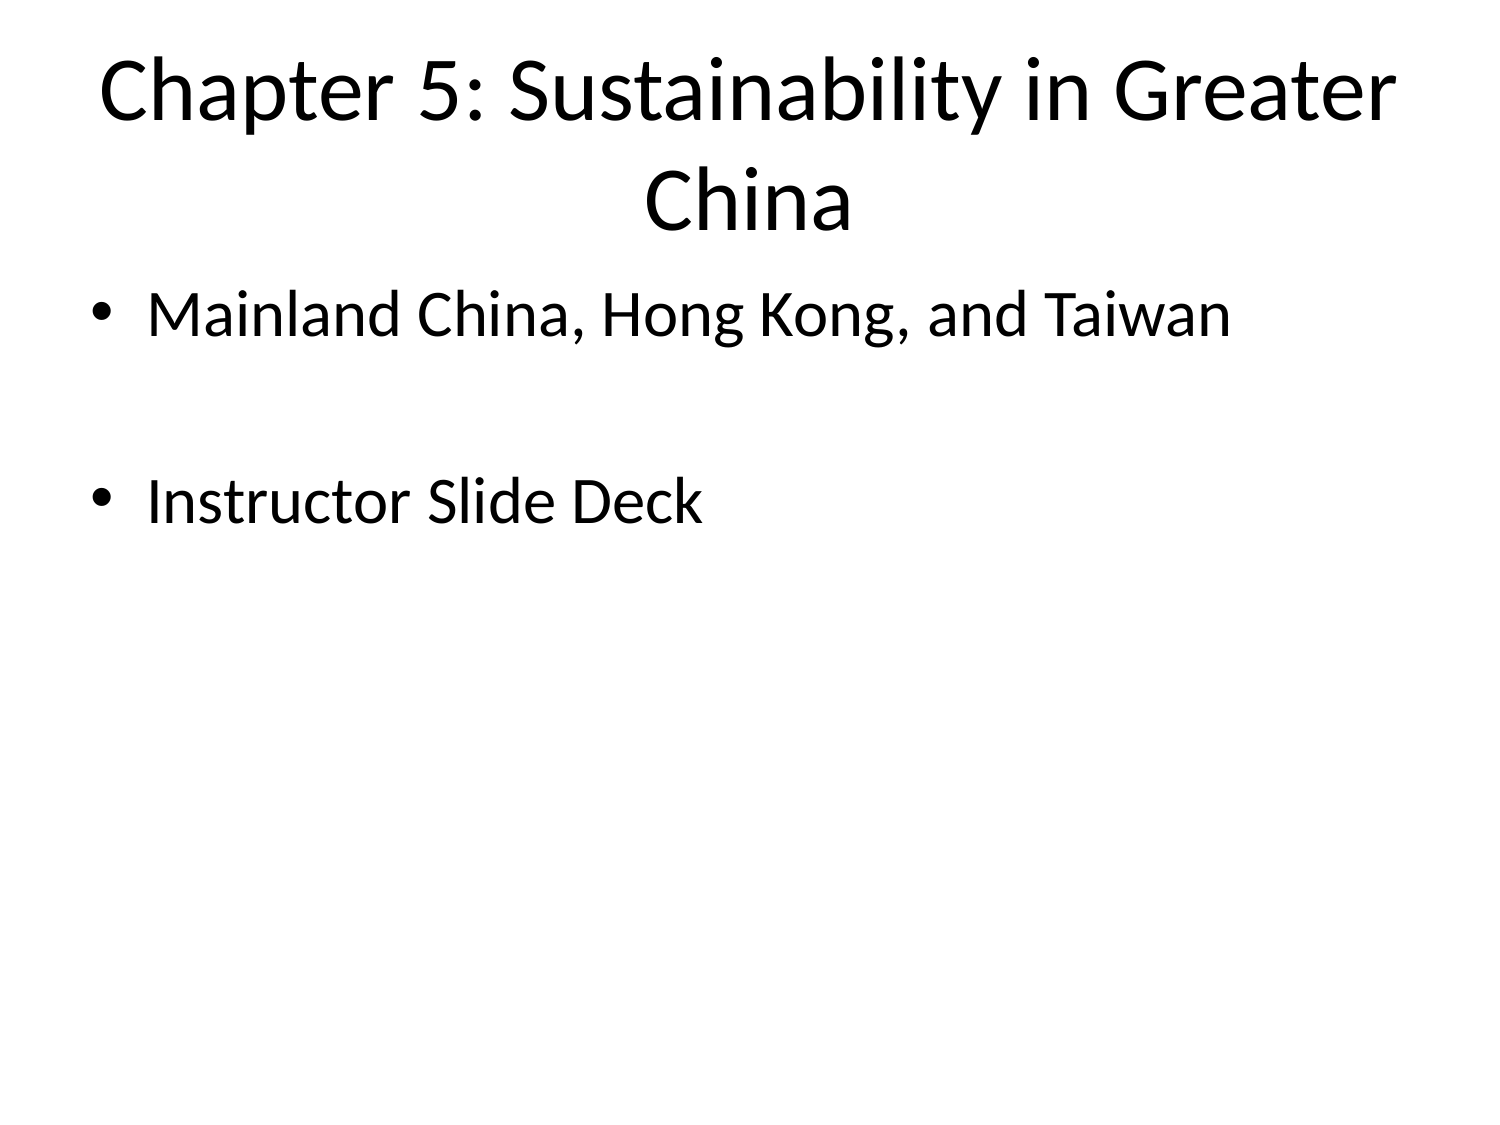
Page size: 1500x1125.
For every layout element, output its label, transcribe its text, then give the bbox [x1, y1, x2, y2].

title Chapter 5: Sustainability in Greater China [75, 45, 1425, 233]
list Mainland China, Hong Kong, and Taiwan Instructor Slide Deck [75, 262, 1425, 1005]
